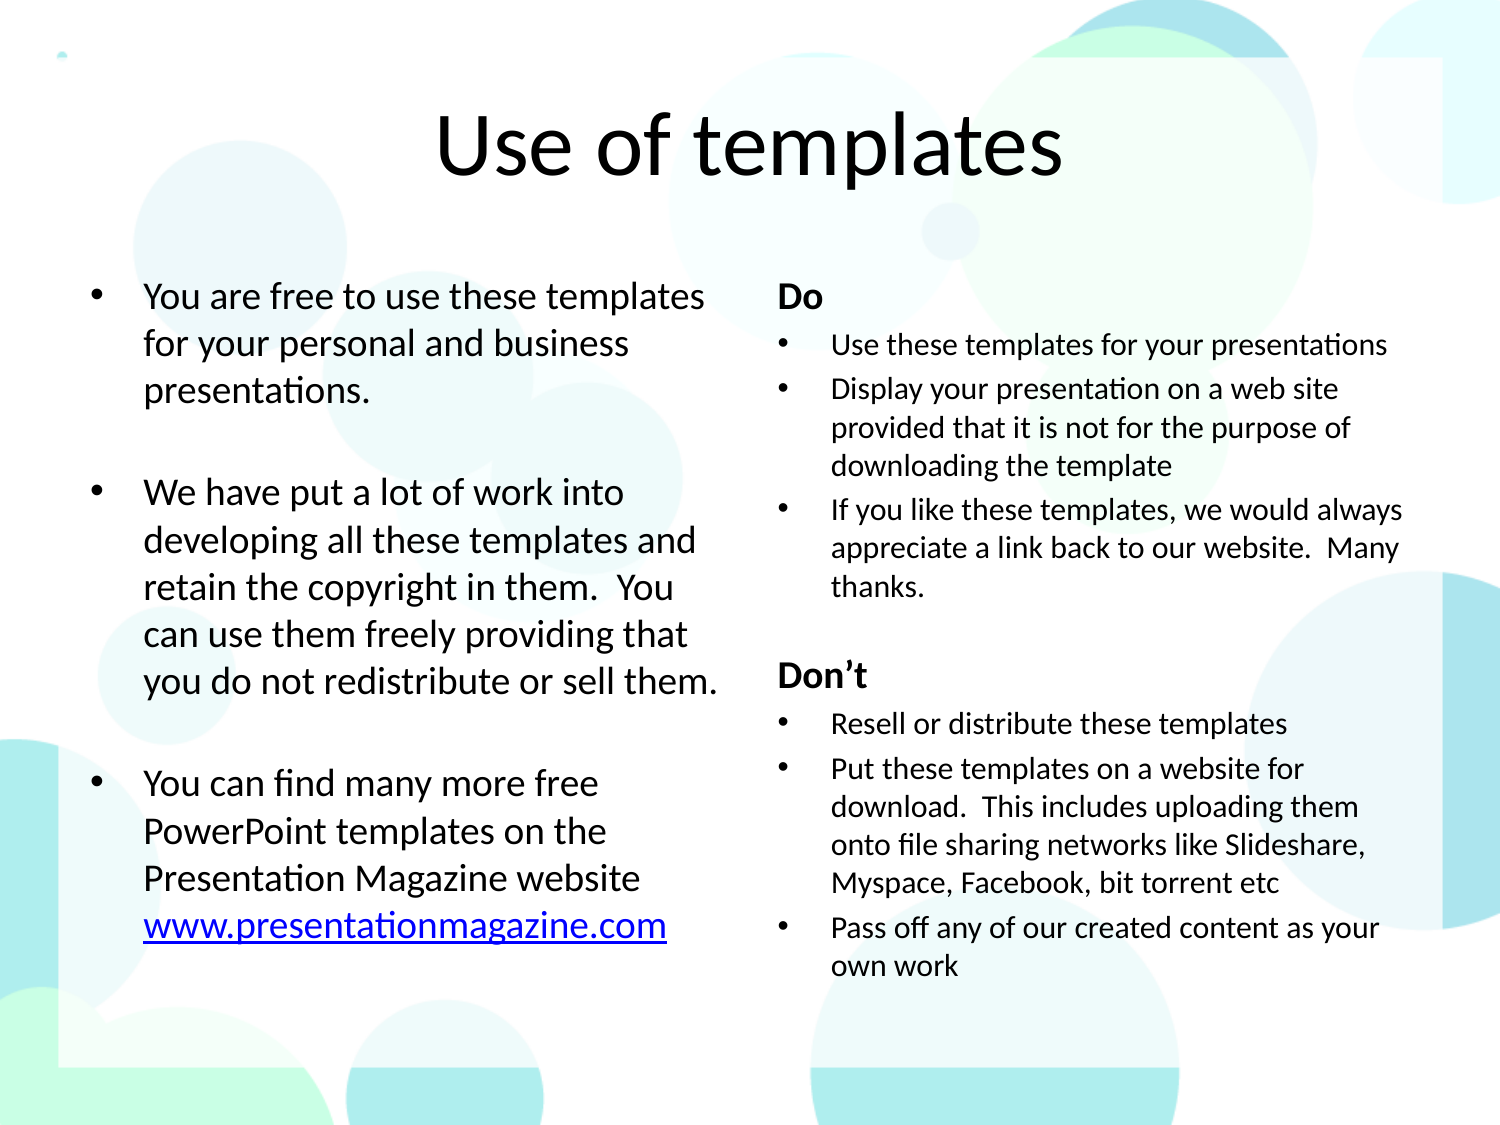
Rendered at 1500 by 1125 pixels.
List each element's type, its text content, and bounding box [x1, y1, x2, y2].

title Use of templates [75, 45, 1425, 233]
picture [0, 0, 1500, 1125]
list Do Use these templates for your presentations Display your presentation on a web site provided that it is not for the purpose of downloading the template If you like these templates, we would always appreciate a link back to our website. Many thanks. Don’t Resell or distribute these templates Put these templates on a website for download. This includes uploading them onto file sharing networks like Slideshare, Myspace, Facebook, bit torrent etc Pass off any of our created content as your own work [762, 262, 1425, 1005]
list You are free to use these templates for your personal and business presentations. We have put a lot of work into developing all these templates and retain the copyright in them. You can use them freely providing that you do not redistribute or sell them. You can find many more free PowerPoint templates on the Presentation Magazine website www.presentationmagazine.com [75, 262, 738, 1005]
